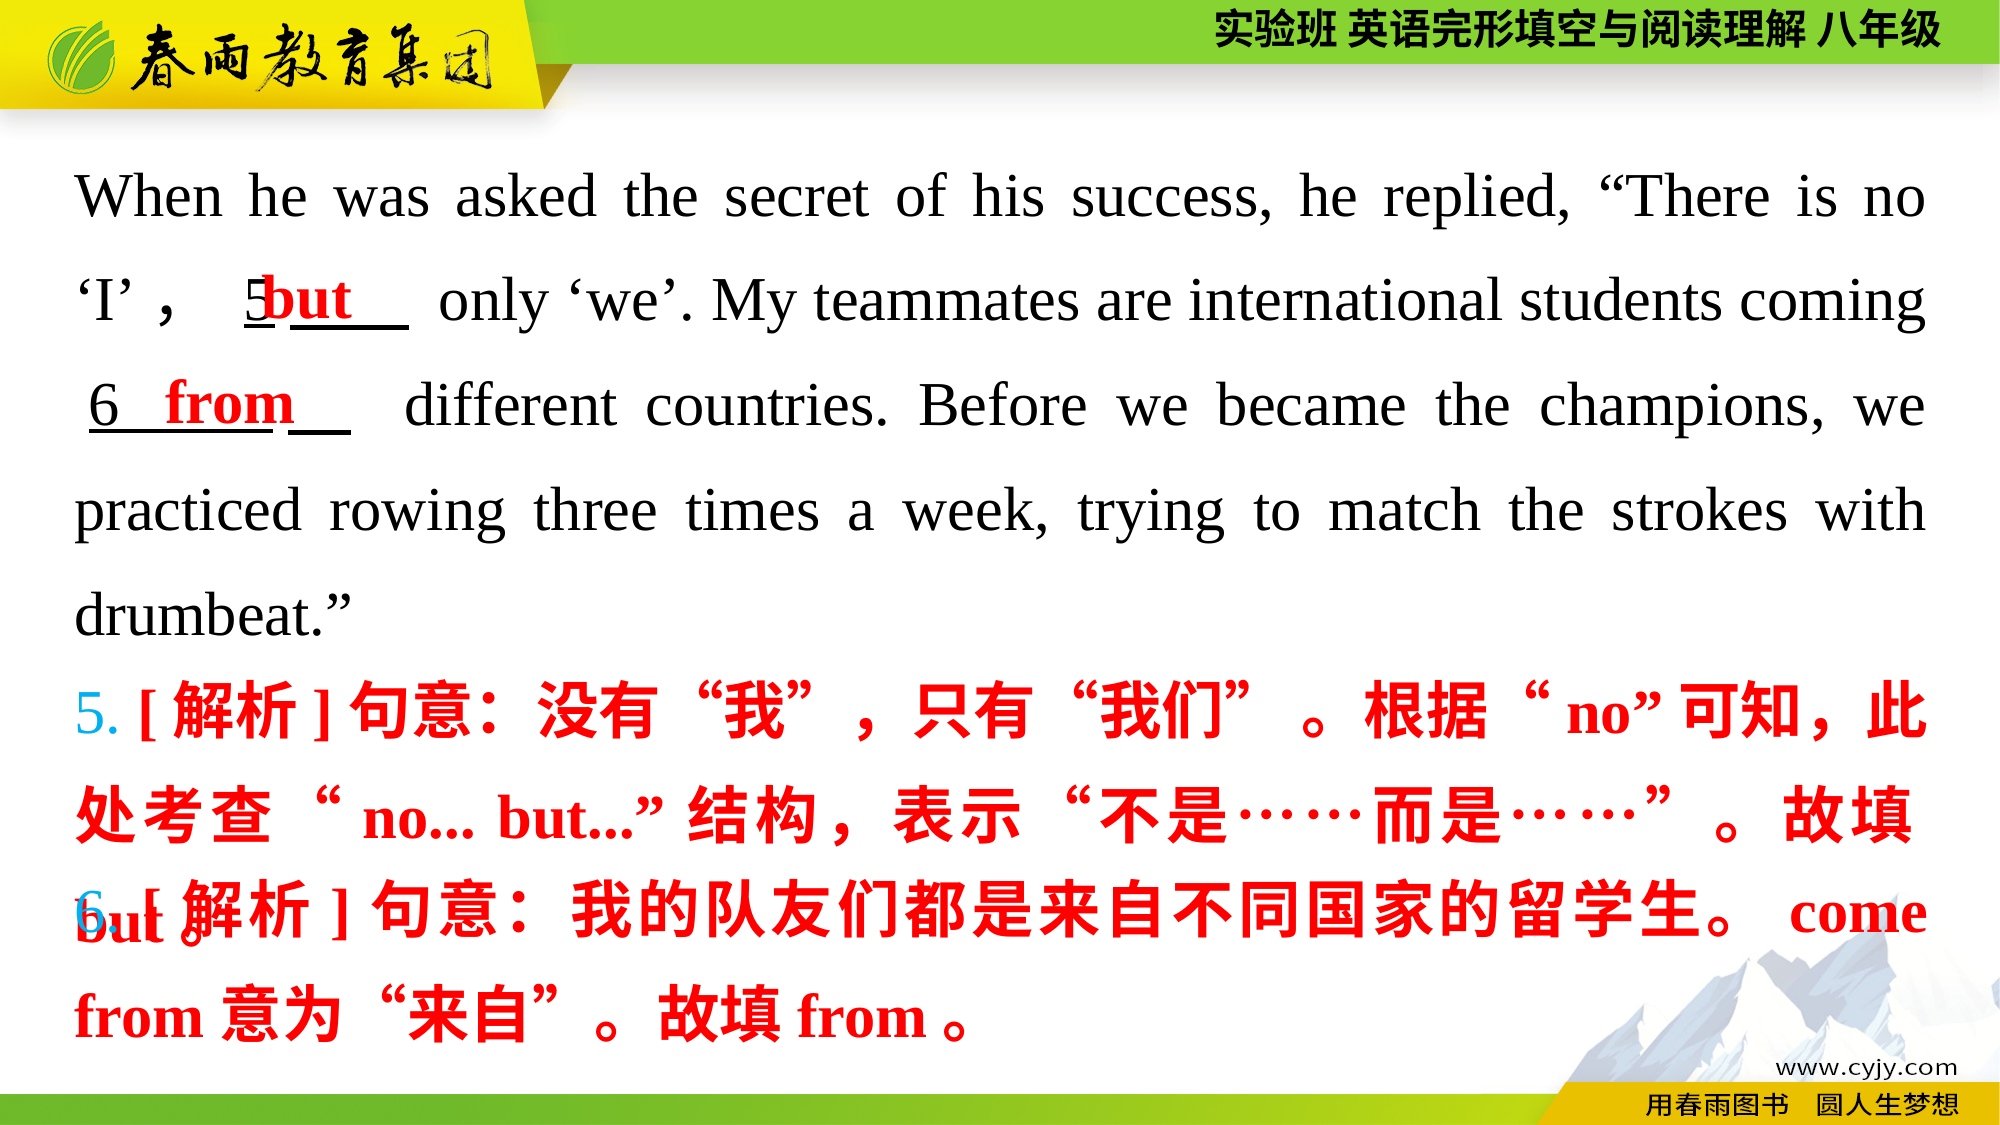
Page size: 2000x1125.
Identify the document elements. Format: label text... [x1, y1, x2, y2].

picture [0, 0, 2000, 1125]
text_box from [150, 323, 311, 444]
text_box 6. [解析]句意：我的队友们都是来自不同国家的留学生。come from意为“来自”。故填from。 [59, 832, 1944, 1058]
text_box but [231, 218, 367, 339]
text_box 5. [解析]句意：没有“我”，只有“我们” 。根据“no”可知，此处考查“no... but...”结构，表示“不是……而是……”。故填but。 [59, 633, 1944, 832]
list When he was asked the secret of his success, he replied, “There is no ‘I’， 5 only ‘we’. My teammates are international students coming 6 different countries. Before we became the champions, we practiced rowing three times a week, trying to match the strokes with drumbeat.” [59, 116, 1944, 633]
